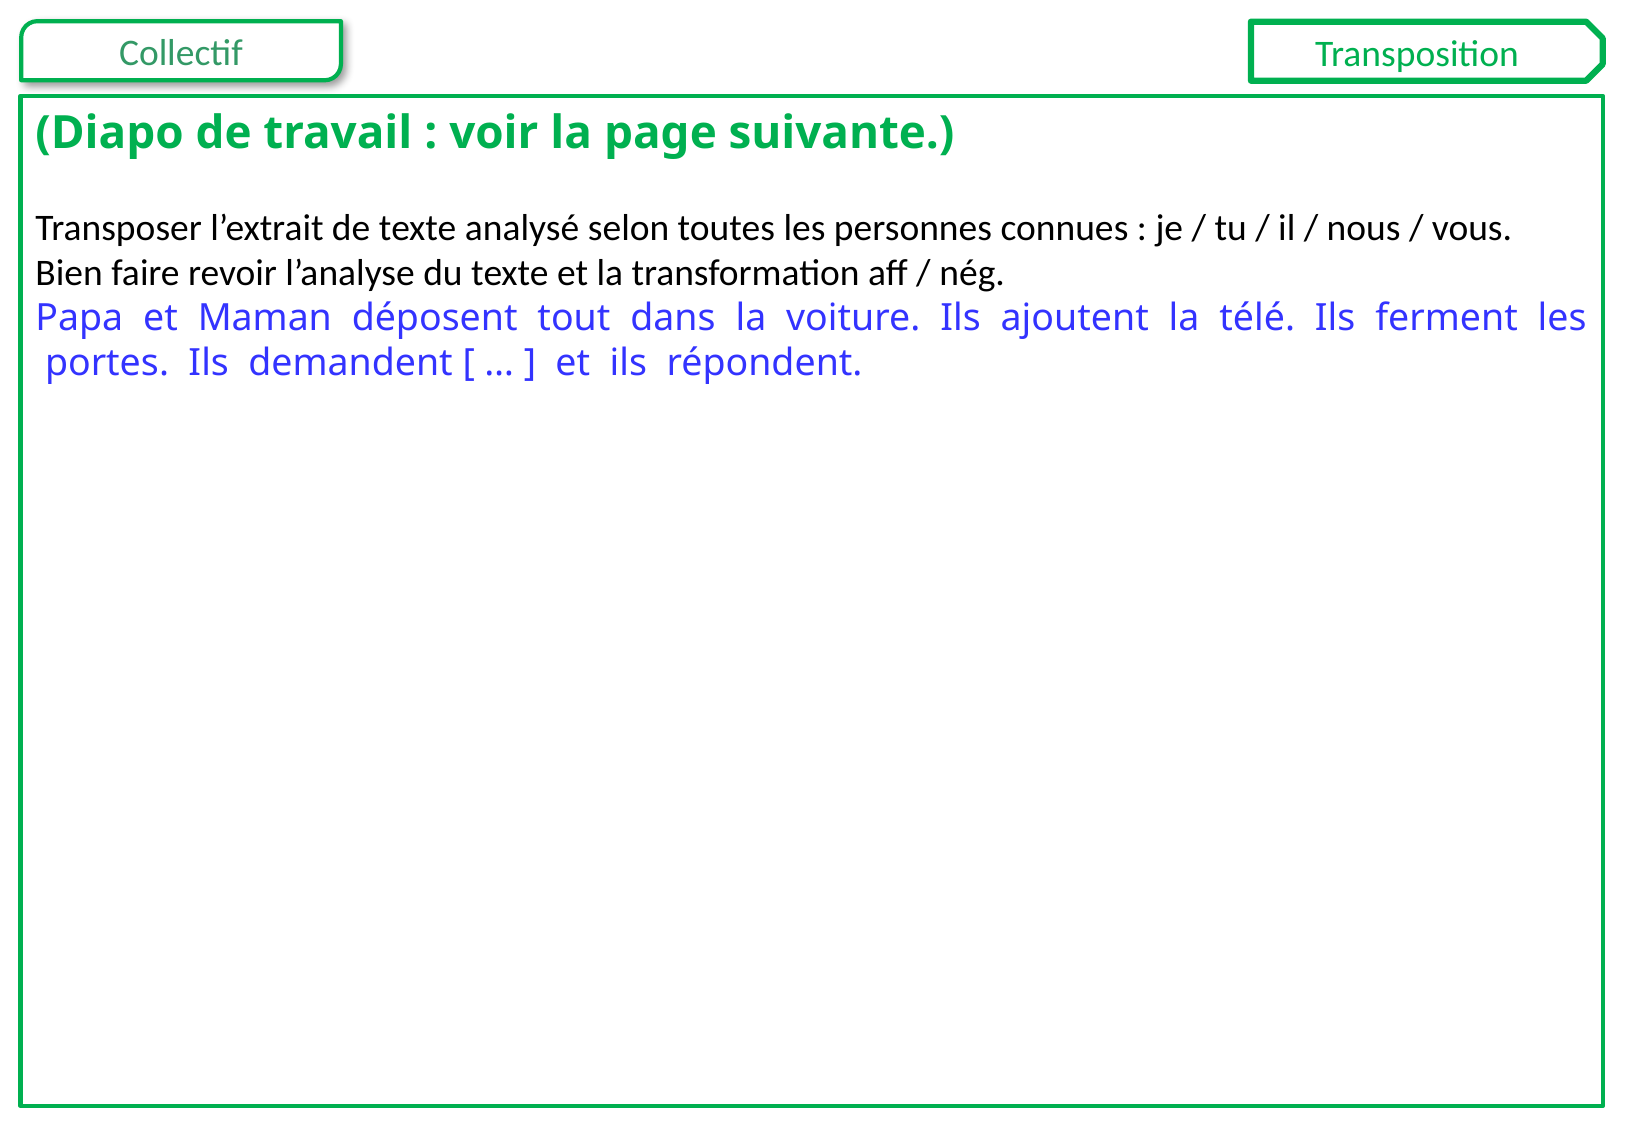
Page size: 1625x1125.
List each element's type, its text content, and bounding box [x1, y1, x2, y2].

list Transposition [1250, 21, 1584, 81]
list (Diapo de travail : voir la page suivante.) Transposer l’extrait de texte analysé selon toutes les personnes connues : je / tu / il / nous / vous. Bien faire revoir l’analyse du texte et la transformation aff / nég. Papa et Maman déposent tout dans la voiture. Ils ajoutent la télé. Ils ferment les portes. Ils demandent [ … ] et ils répondent. [18, 94, 1605, 1108]
